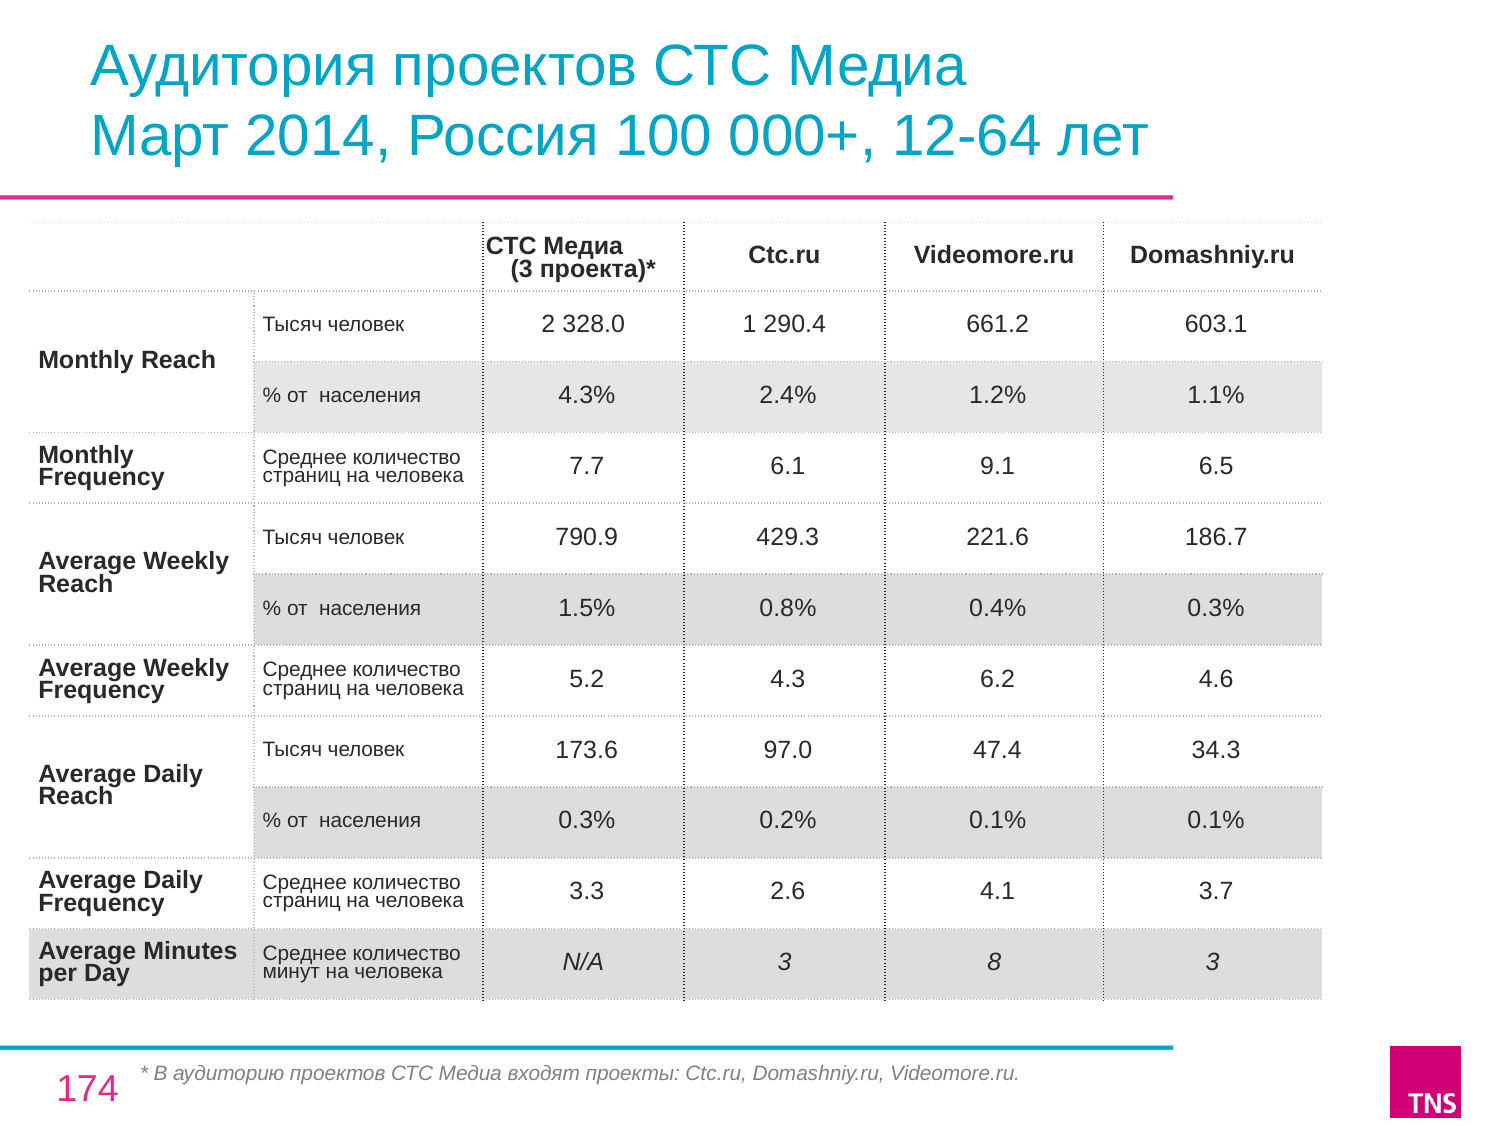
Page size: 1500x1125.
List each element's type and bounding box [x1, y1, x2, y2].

title [74, 8, 1476, 187]
picture [0, 0, 1500, 1125]
table_cell [29, 291, 1322, 999]
text_box [124, 1052, 1463, 1092]
table_header [29, 223, 1322, 291]
slide_number [40, 1055, 392, 1125]
